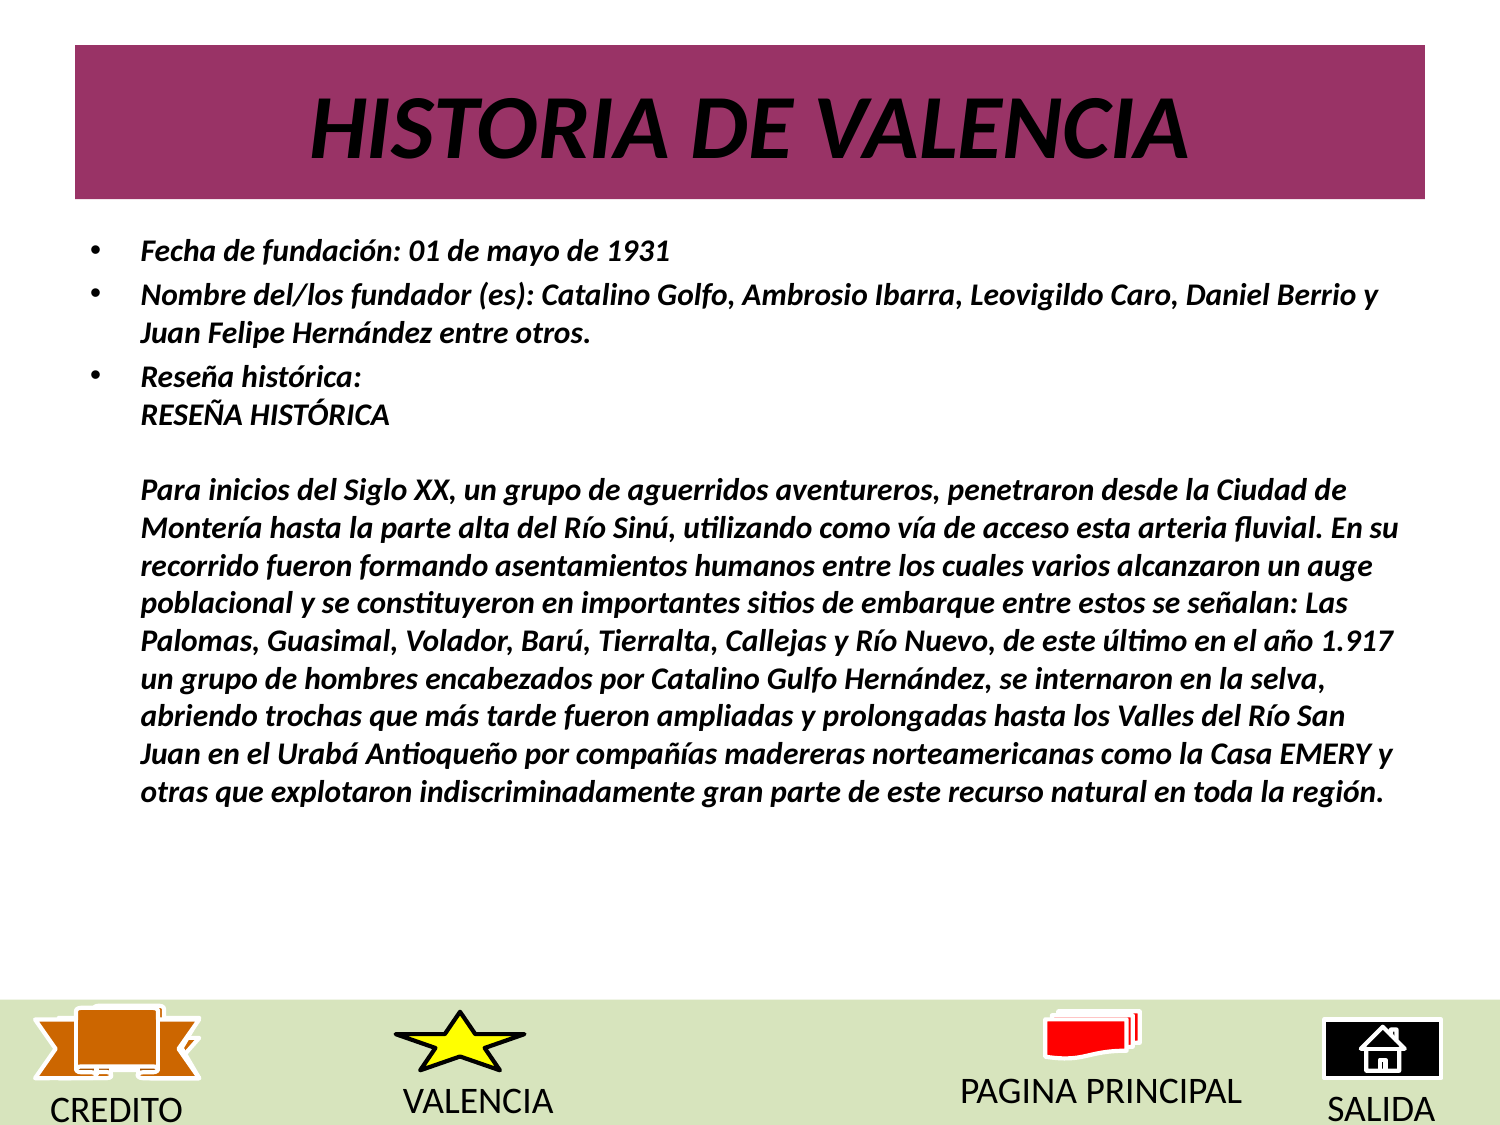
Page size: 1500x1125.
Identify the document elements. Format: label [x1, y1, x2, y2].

text_box [0, 997, 1500, 1125]
list [75, 222, 1425, 914]
title [75, 45, 1425, 200]
